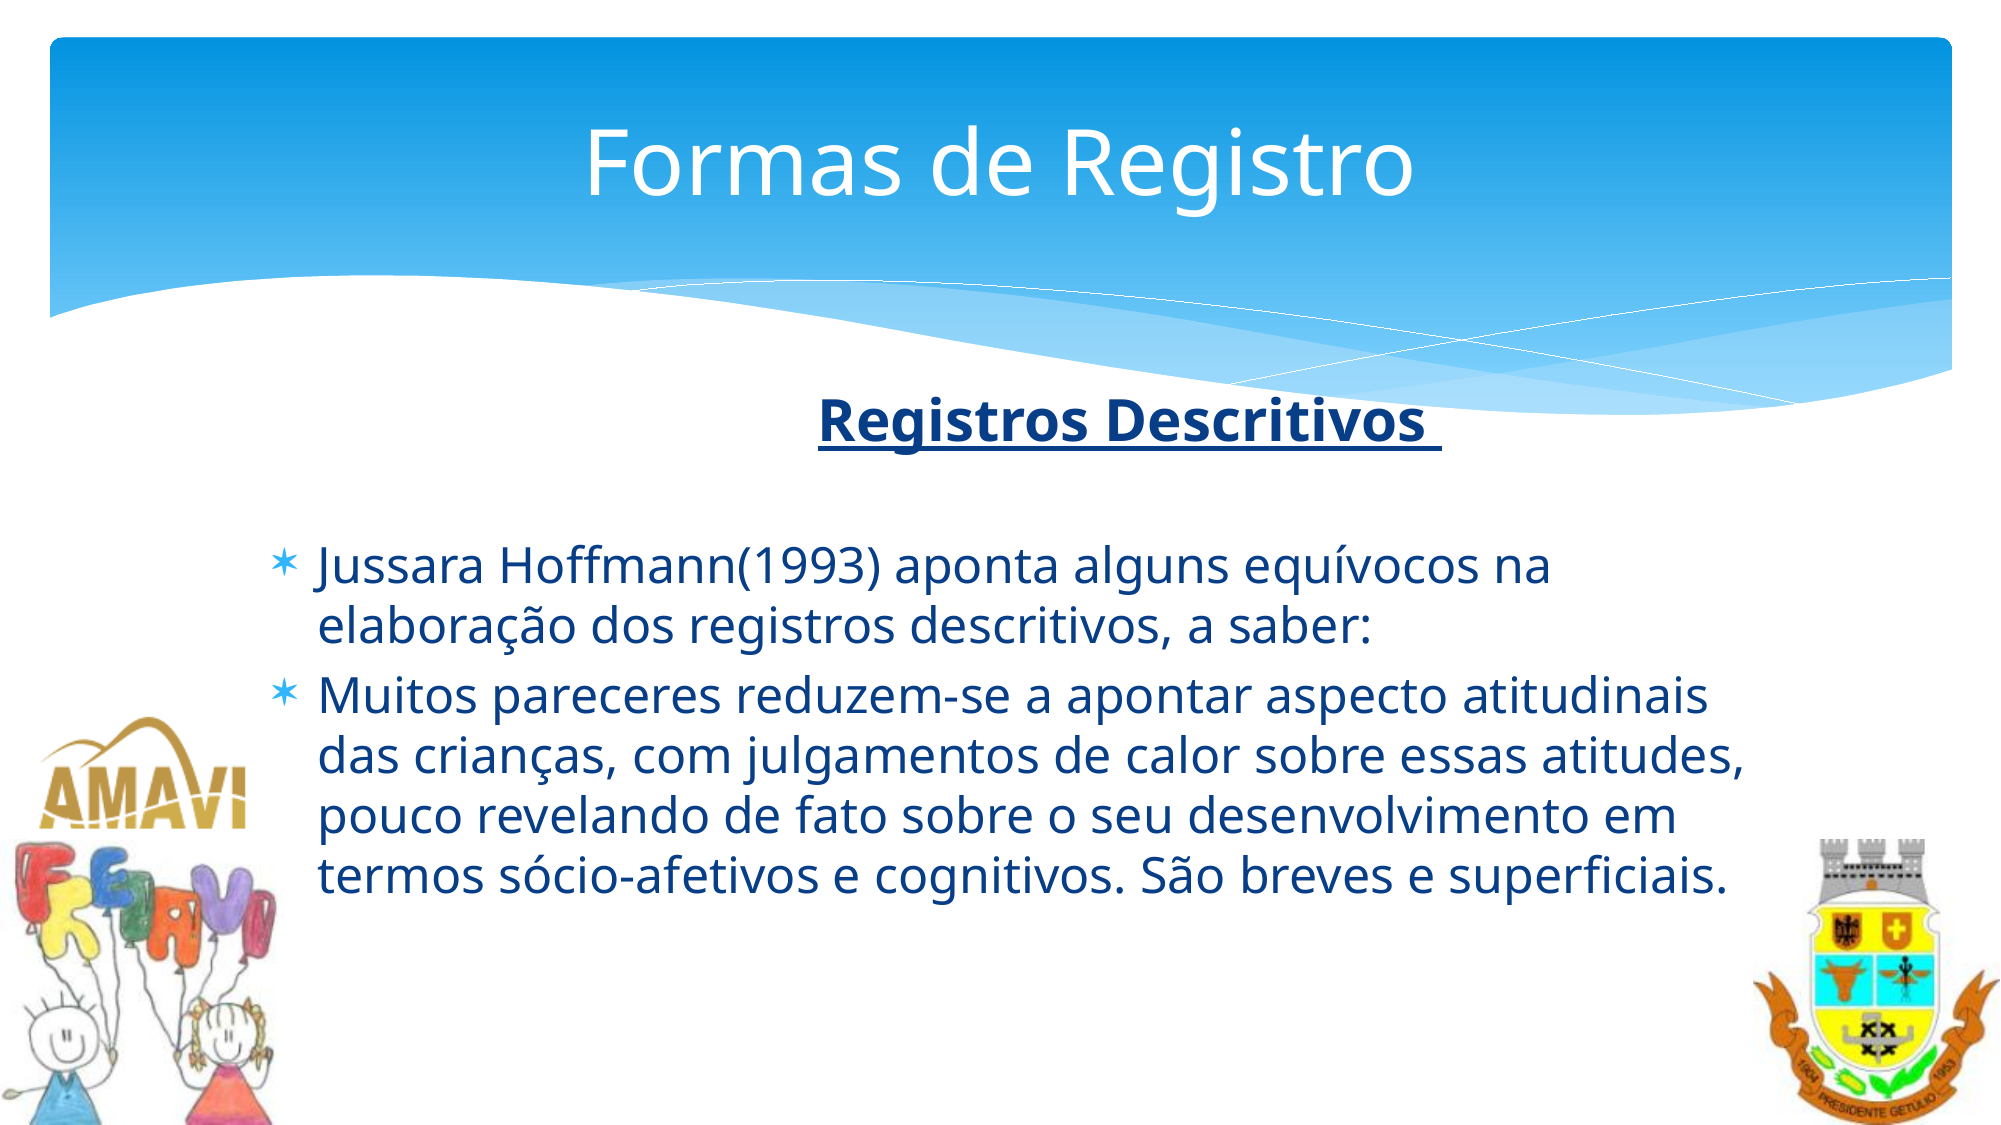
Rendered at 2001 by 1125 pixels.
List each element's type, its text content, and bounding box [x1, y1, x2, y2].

picture [0, 700, 286, 1125]
picture [1752, 839, 2000, 1125]
list Registros Descritivos Jussara Hoffmann(1993) aponta alguns equívocos na elaboração dos registros descritivos, a saber: Muitos pareceres reduzem-se a apontar aspecto atitudinais das crianças, com julgamentos de calor sobre essas atitudes, pouco revelando de fato sobre o seu desenvolvimento em termos sócio-afetivos e cognitivos. São breves e superficiais. [257, 376, 1812, 1005]
title Formas de Registro [99, 55, 1900, 261]
